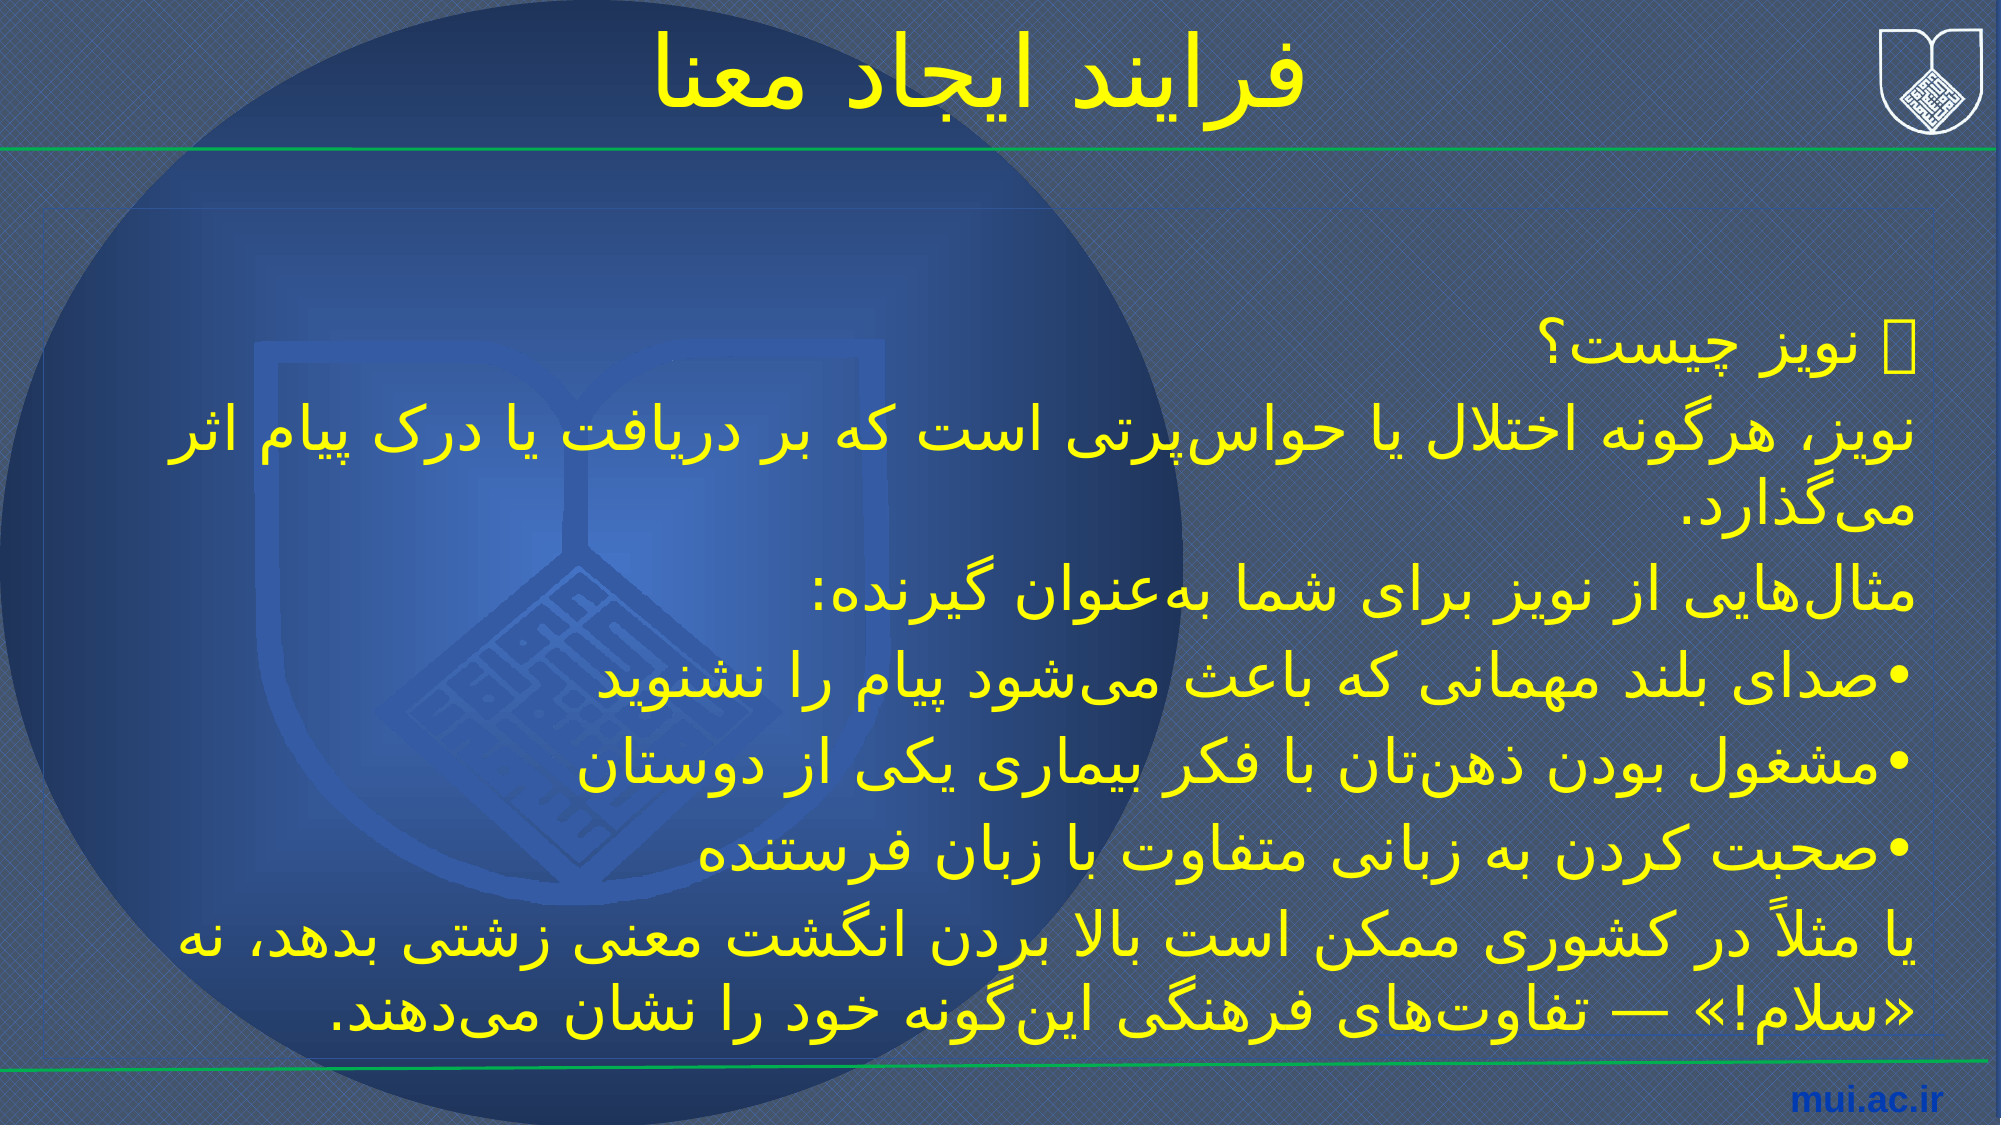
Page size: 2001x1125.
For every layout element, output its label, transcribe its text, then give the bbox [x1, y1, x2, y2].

text_box فرایند ایجاد معنا [456, 0, 1473, 117]
picture [1874, 0, 1988, 138]
list 🔊 نویز چیست؟ نویز، هرگونه اختلال یا حواس‌پرتی است که بر دریافت یا درک پیام اثر می‌گذارد. مثال‌هایی از نویز برای شما به‌عنوان گیرنده: • صدای بلند مهمانی که باعث می‌شود پیام را نشنوید • مشغول بودن ذهن‌تان با فکر بیماری یکی از دوستان • صحبت کردن به زبانی متفاوت با زبان فرستنده یا مثلاً در کشوری ممکن است بالا بردن انگشت معنی زشتی بدهد، نه «سلام!» — تفاوت‌های فرهنگی این‌گونه خود را نشان می‌دهند. [43, 208, 1934, 1059]
